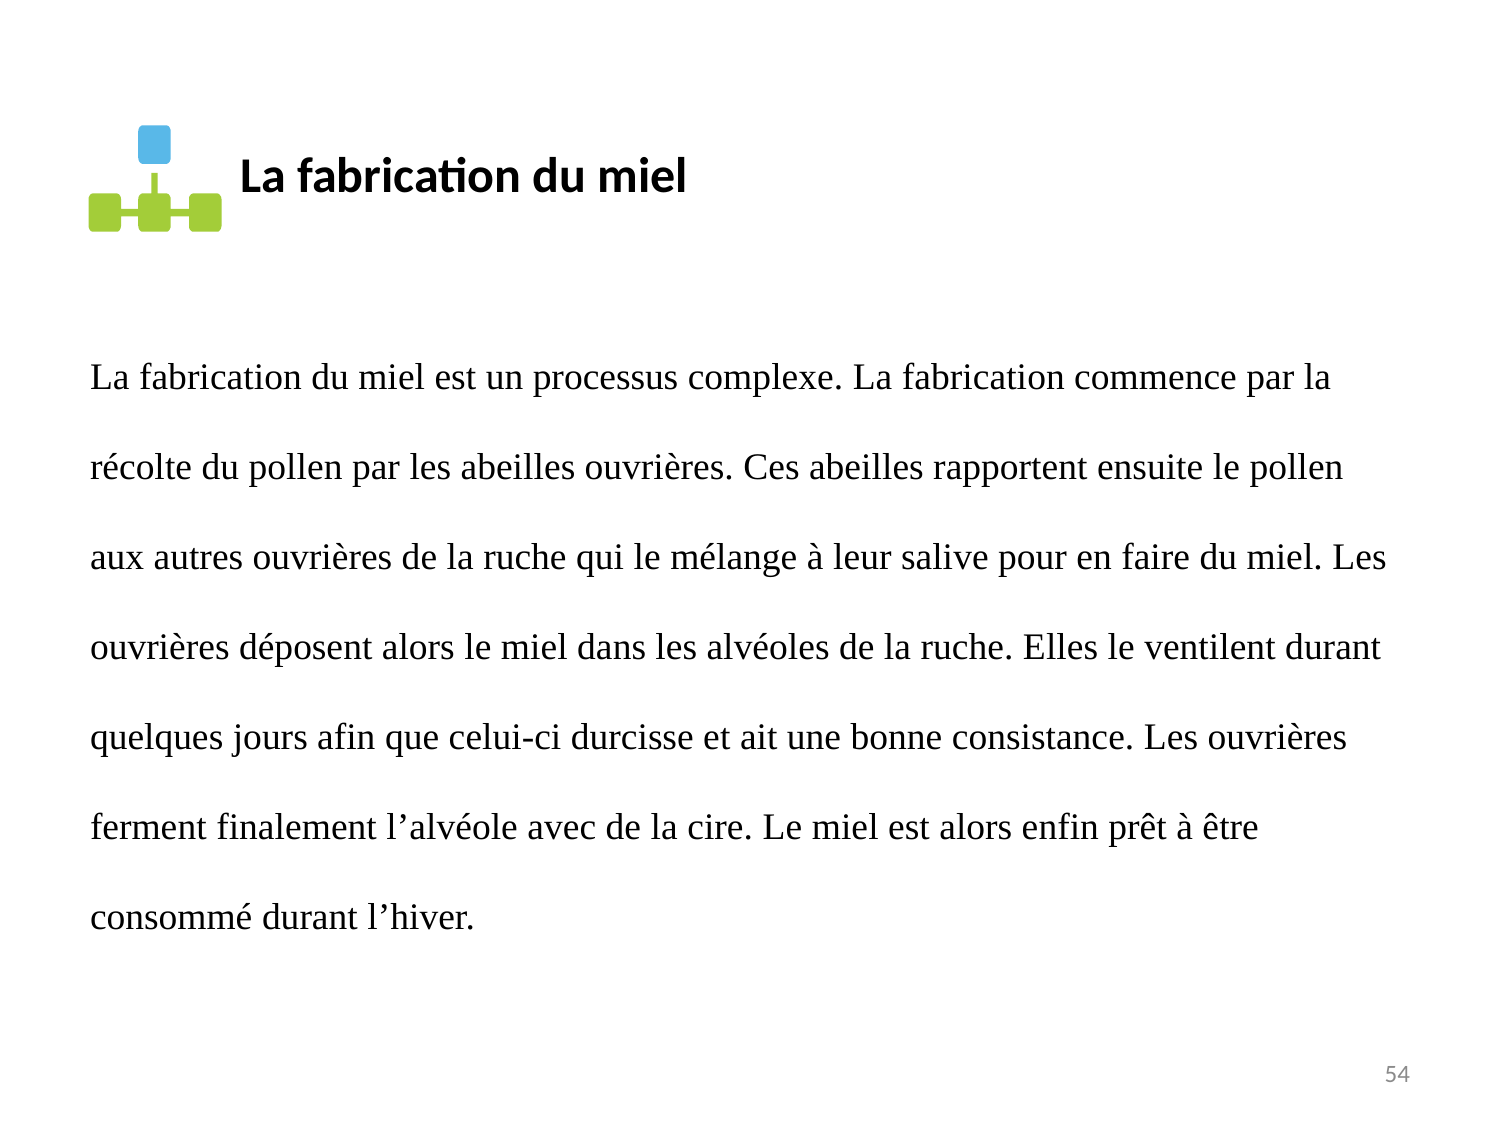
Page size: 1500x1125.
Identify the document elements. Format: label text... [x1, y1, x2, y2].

slide_number 54 [1074, 1042, 1425, 1103]
list La fabrication du miel La fabrication du miel est un processus complexe. La fabrication commence par la récolte du pollen par les abeilles ouvrières. Ces abeilles rapportent ensuite le pollen aux autres ouvrières de la ruche qui le mélange à leur salive pour en faire du miel. Les ouvrières déposent alors le miel dans les alvéoles de la ruche. Elles le ventilent durant quelques jours afin que celui-ci durcisse et ait une bonne consistance. Les ouvrières ferment finalement l’alvéole avec de la cire. Le miel est alors enfin prêt à être consommé durant l’hiver. [75, 54, 1424, 1094]
picture [88, 125, 222, 232]
